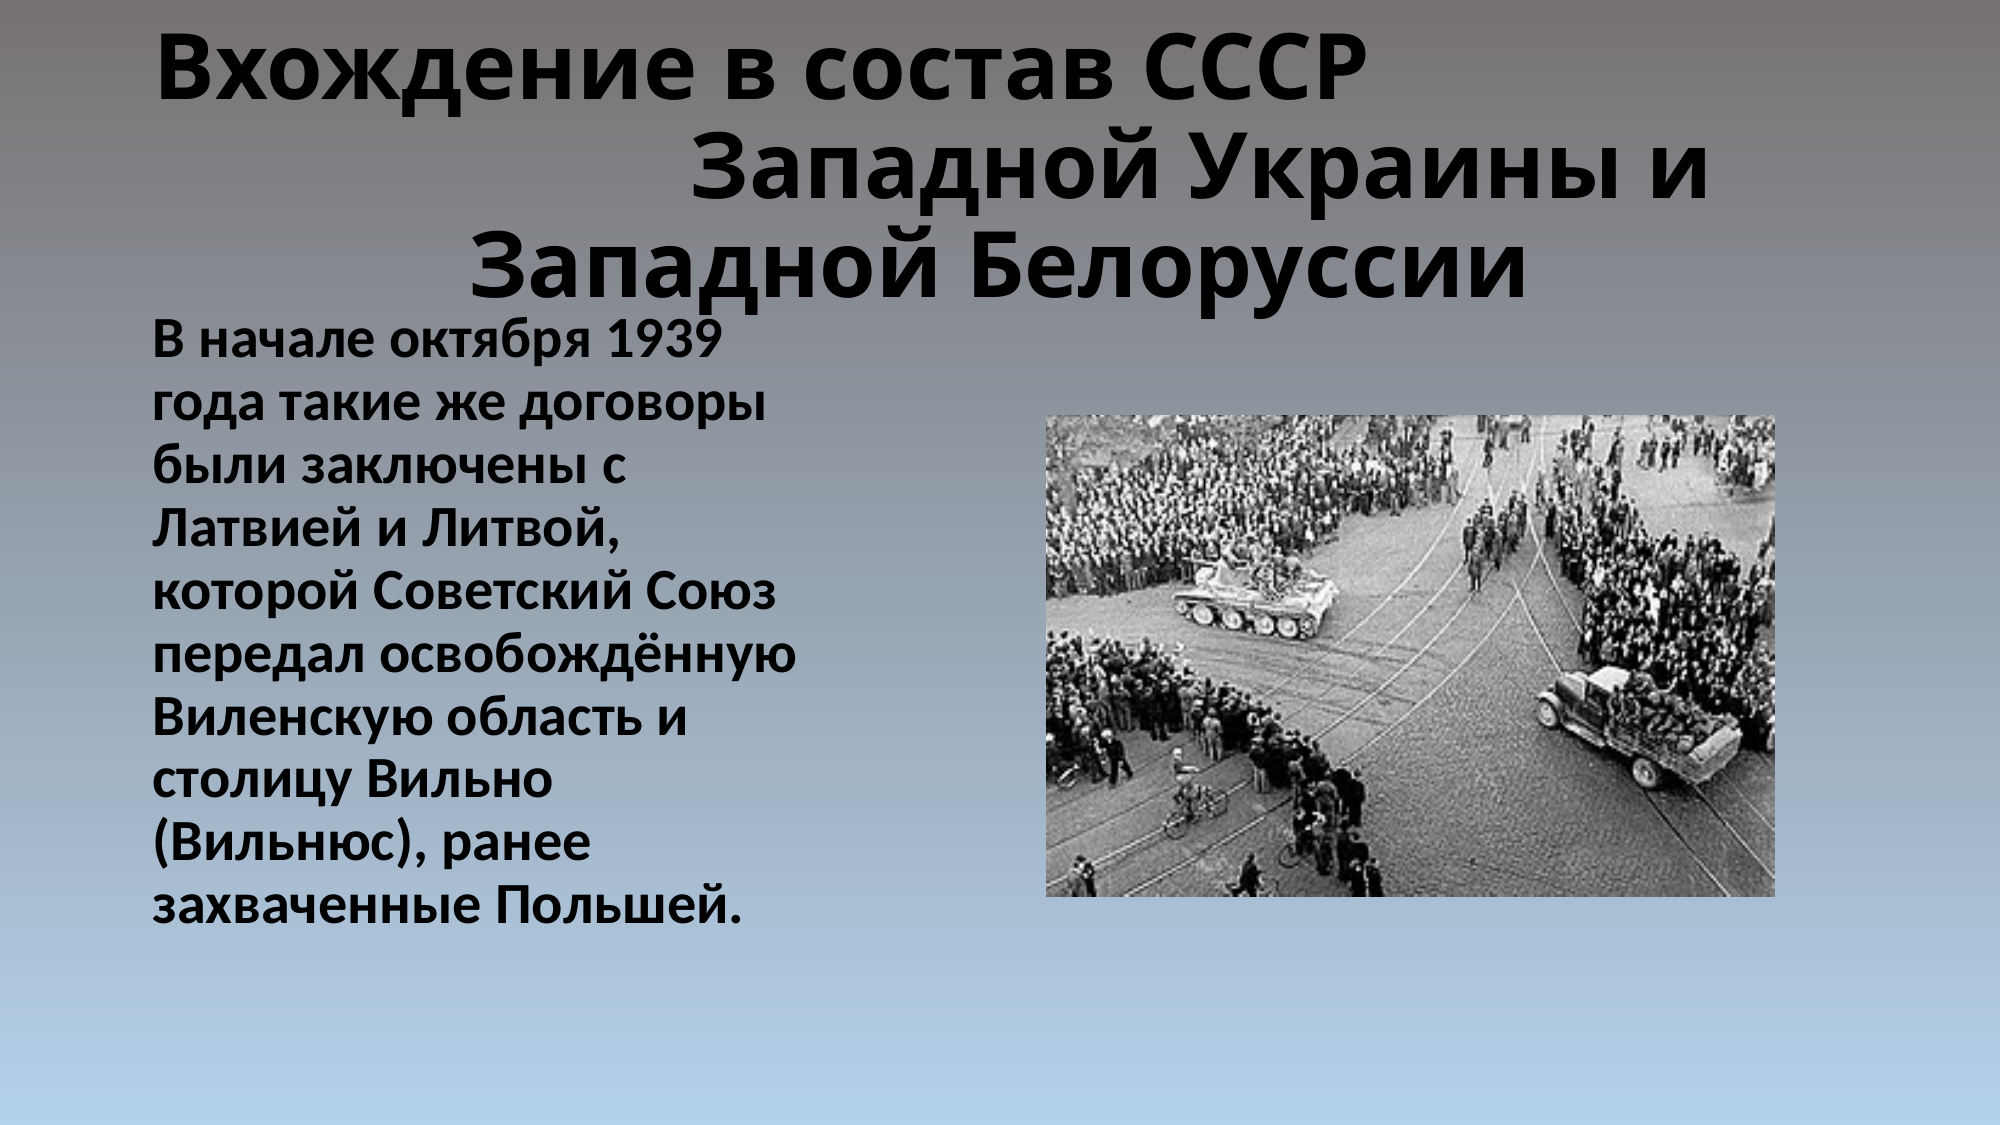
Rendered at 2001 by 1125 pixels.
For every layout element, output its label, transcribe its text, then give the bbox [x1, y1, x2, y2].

picture [1046, 415, 1775, 897]
list В начале октября 1939 года такие же договоры были заключены с Латвией и Литвой, которой Советский Союз передал освобождённую Виленскую область и столицу Вильно (Вильнюс), ранее захваченные Польшей. [137, 299, 819, 1014]
title Вхождение в состав СССР Западной Украины и Западной Белоруссии [137, 59, 1863, 278]
